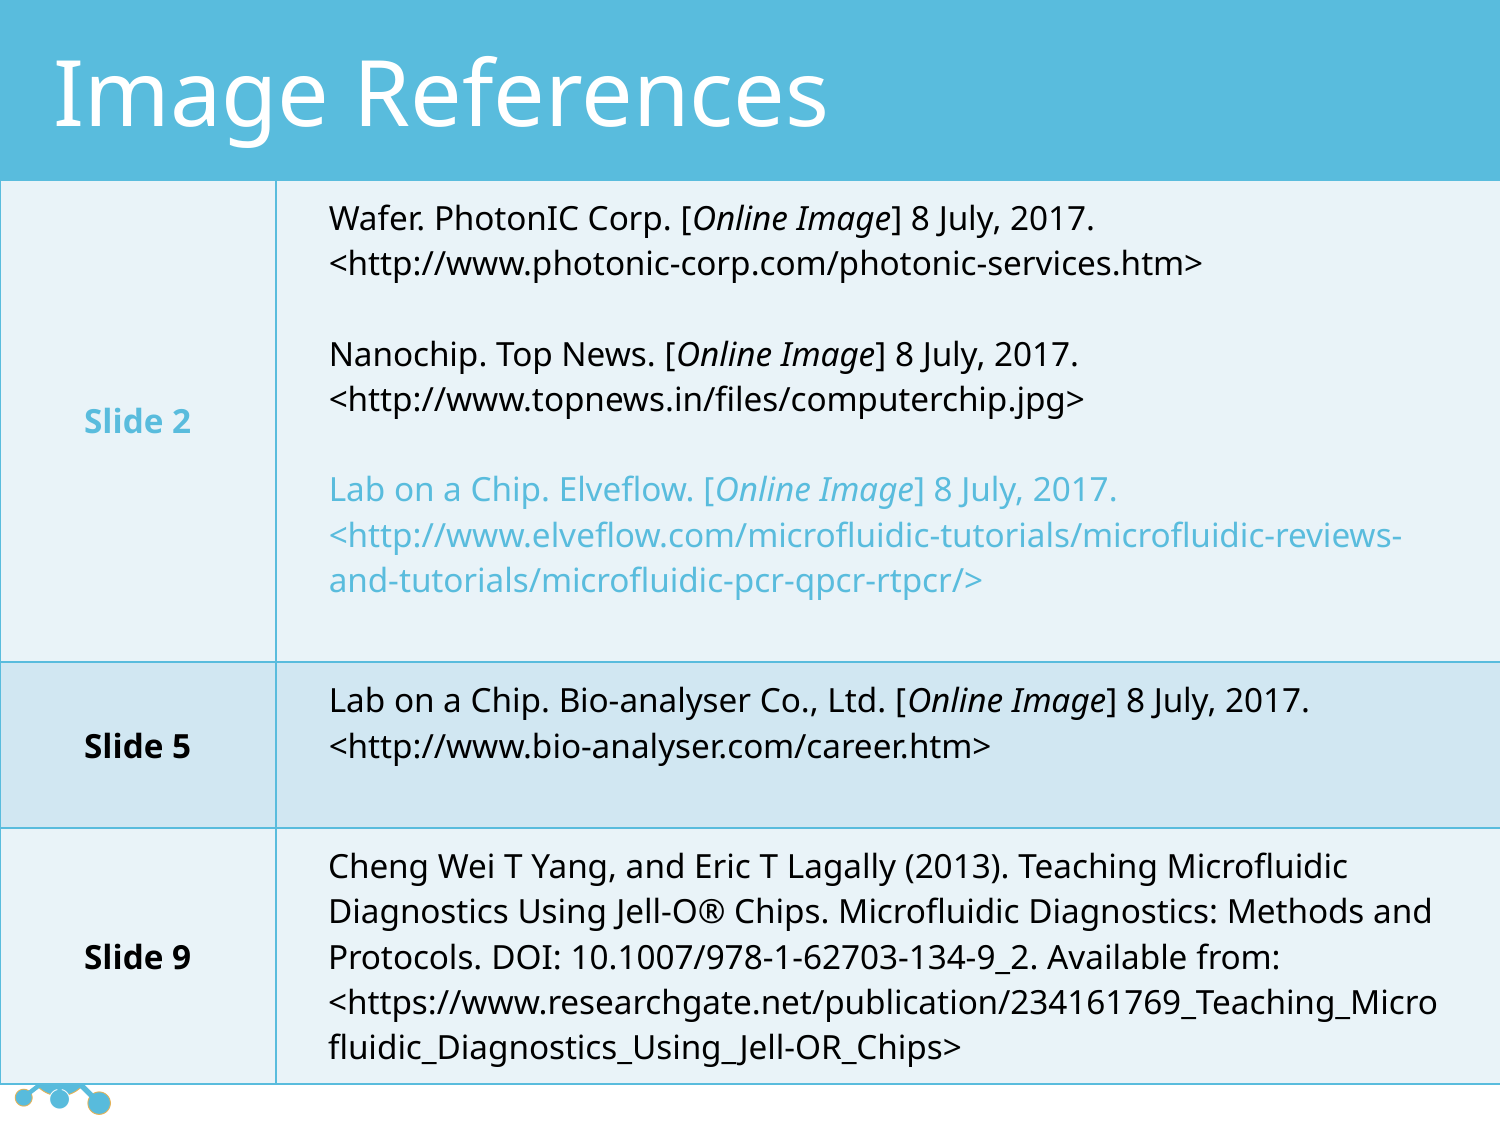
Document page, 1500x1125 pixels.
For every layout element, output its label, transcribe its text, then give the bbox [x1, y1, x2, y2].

picture [12, 1085, 116, 1115]
title Image References [0, 0, 1500, 179]
table_cell Slide 9 [1, 829, 275, 1083]
table_cell Slide 5 [1, 663, 275, 827]
table_cell Lab on a Chip. Bio-analyser Co., Ltd. [Online Image] 8 July, 2017. <http://www.bio-analyser.com/career.htm> [277, 663, 1500, 827]
table_cell Cheng Wei T Yang, and Eric T Lagally (2013). Teaching Microfluidic Diagnostics Using Jell-O® Chips. Microfluidic Diagnostics: Methods and Protocols. DOI: 10.1007/978-1-62703-134-9_2. Available from: <https://www.researchgate.net/publication/234161769_Teaching_Microfluidic_Diagnostics_Using_Jell-OR_Chips> [277, 829, 1500, 1083]
table_header Slide 2 [1, 181, 275, 661]
table_header Wafer. PhotonIC Corp. [Online Image] 8 July, 2017. <http://www.photonic-corp.com/photonic-services.htm> Nanochip. Top News. [Online Image] 8 July, 2017. <http://www.topnews.in/files/computerchip.jpg> Lab on a Chip. Elveflow. [Online Image] 8 July, 2017. <http://www.elveflow.com/microfluidic-tutorials/microfluidic-reviews-and-tutorials/microfluidic-pcr-qpcr-rtpcr/> [277, 181, 1500, 661]
